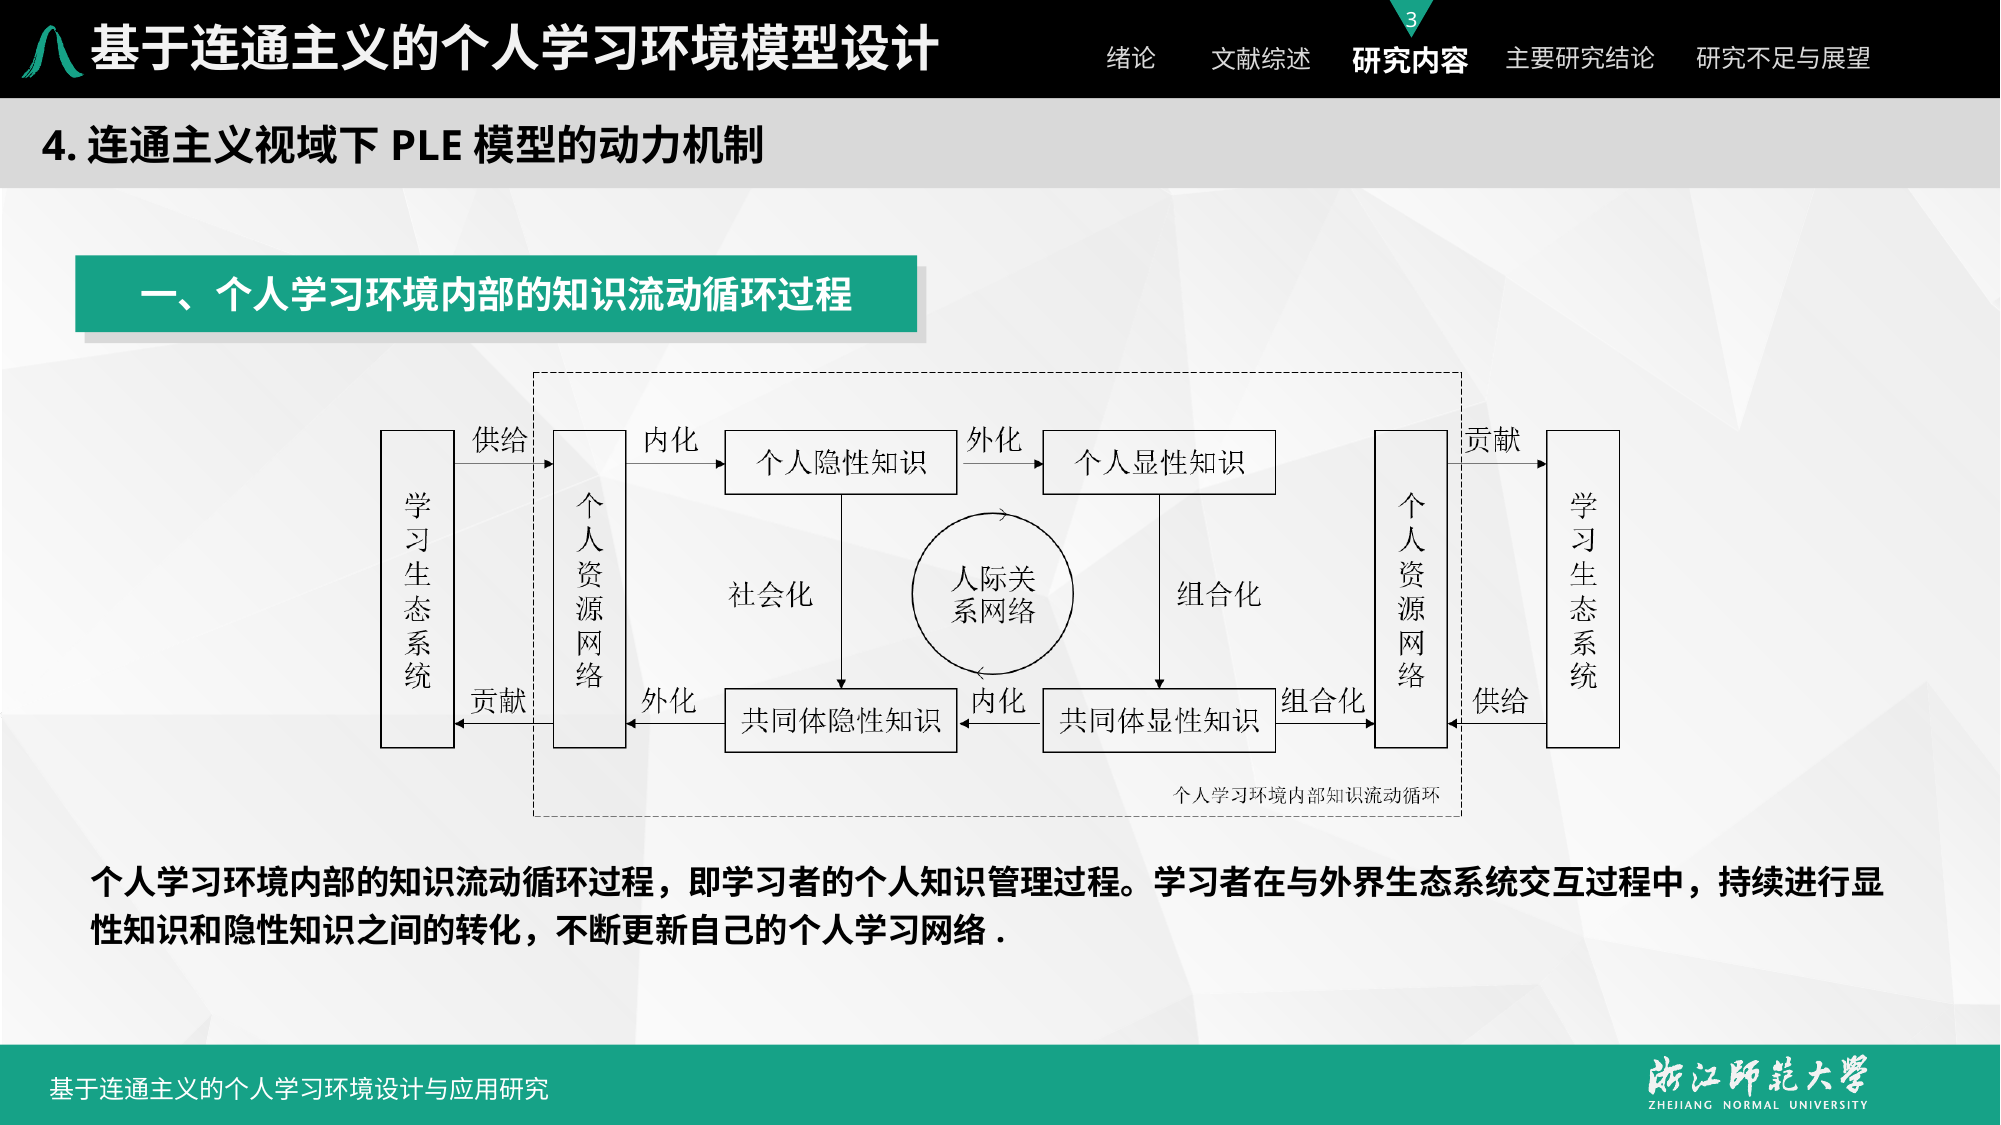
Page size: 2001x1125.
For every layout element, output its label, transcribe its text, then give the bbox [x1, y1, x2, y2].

list 4.连通主义视域下PLE模型的动力机制 [27, 111, 835, 183]
picture [0, 0, 2001, 1125]
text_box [75, 255, 927, 344]
text_box 个人学习环境内部的知识流动循环过程，即学习者的个人知识管理过程。学习者在与外界生态系统交互过程中，持续进行显性知识和隐性知识之间的转化，不断更新自己的个人学习网络. [75, 845, 1922, 957]
list 基于连通主义的个人学习环境模型设计 [75, 16, 965, 87]
